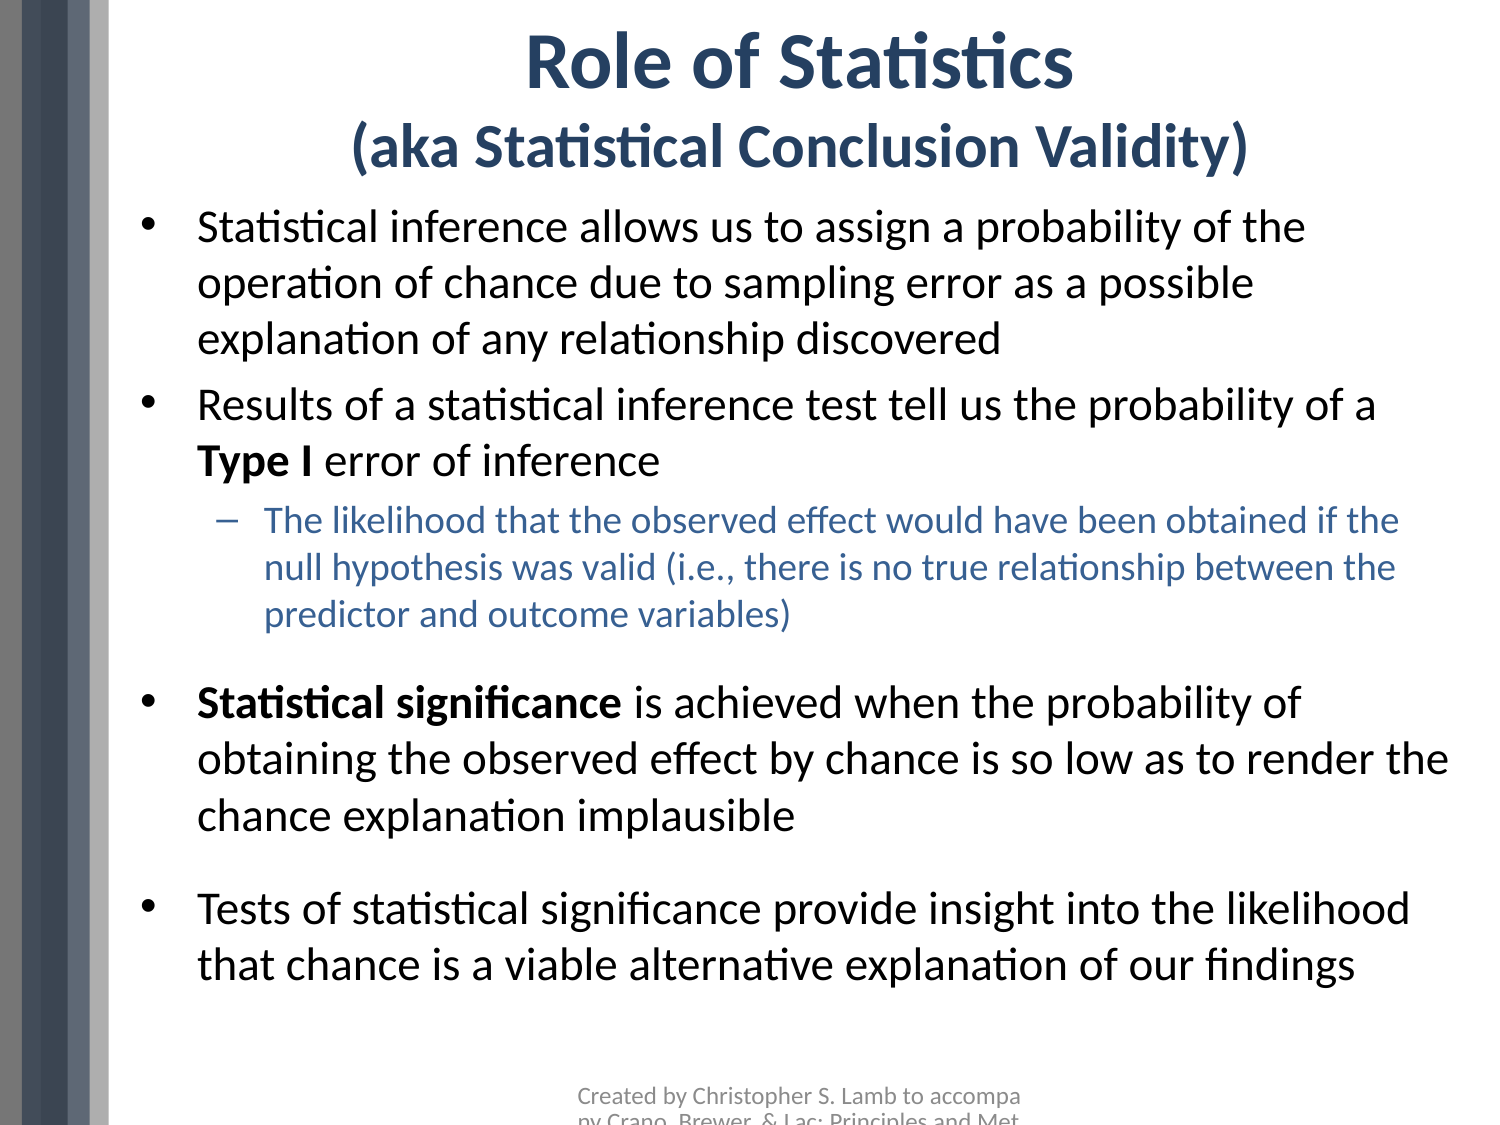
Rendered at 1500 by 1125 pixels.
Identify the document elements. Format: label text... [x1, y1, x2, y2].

list Statistical inference allows us to assign a probability of the operation of chance due to sampling error as a possible explanation of any relationship discovered Results of a statistical inference test tell us the probability of a Type I error of inference The likelihood that the observed effect would have been obtained if the null hypothesis was valid (i.e., there is no true relationship between the predictor and outcome variables) Statistical significance is achieved when the probability of obtaining the observed effect by chance is so low as to render the chance explanation implausible Tests of statistical significance provide insight into the likelihood that chance is a viable alternative explanation of our findings [125, 187, 1475, 1013]
footer Created by Christopher S. Lamb to accompany Crano, Brewer, & Lac: Principles and Methods of Social Research, 3rd Edition, 2015, Routledge/Taylor & Francis [562, 1065, 1038, 1125]
title Role of Statistics (aka Statistical Conclusion Validity) [125, 0, 1475, 187]
